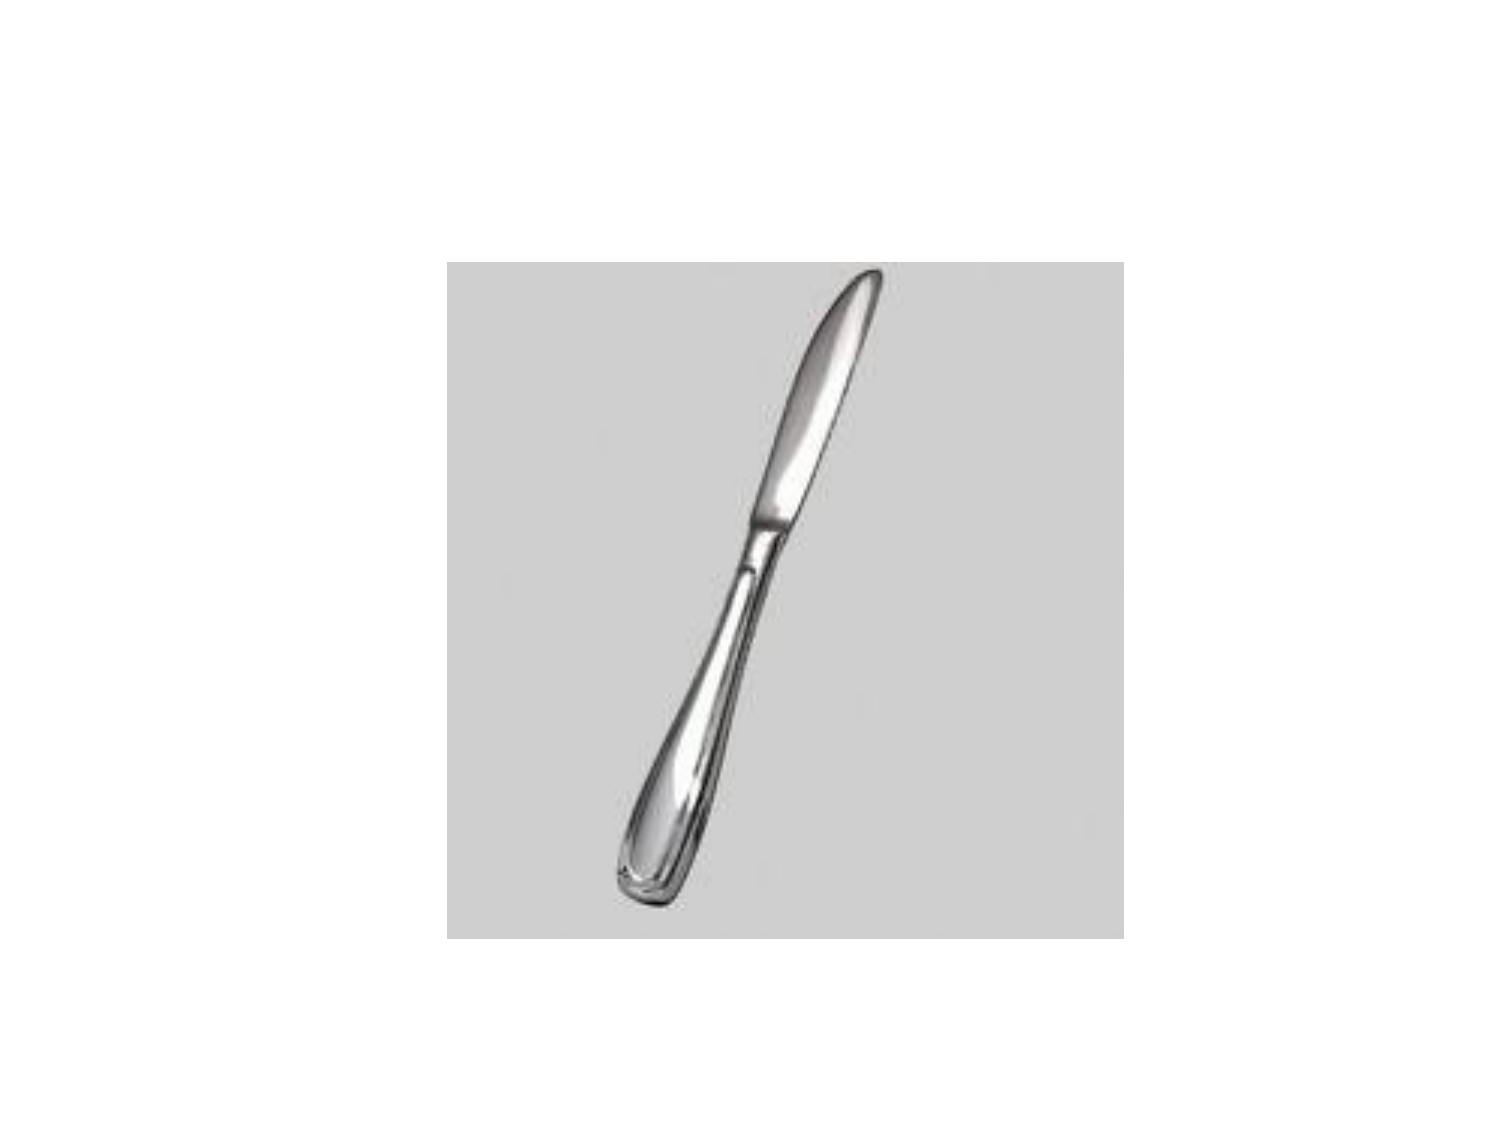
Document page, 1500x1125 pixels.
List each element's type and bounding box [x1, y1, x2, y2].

picture [446, 262, 1124, 940]
